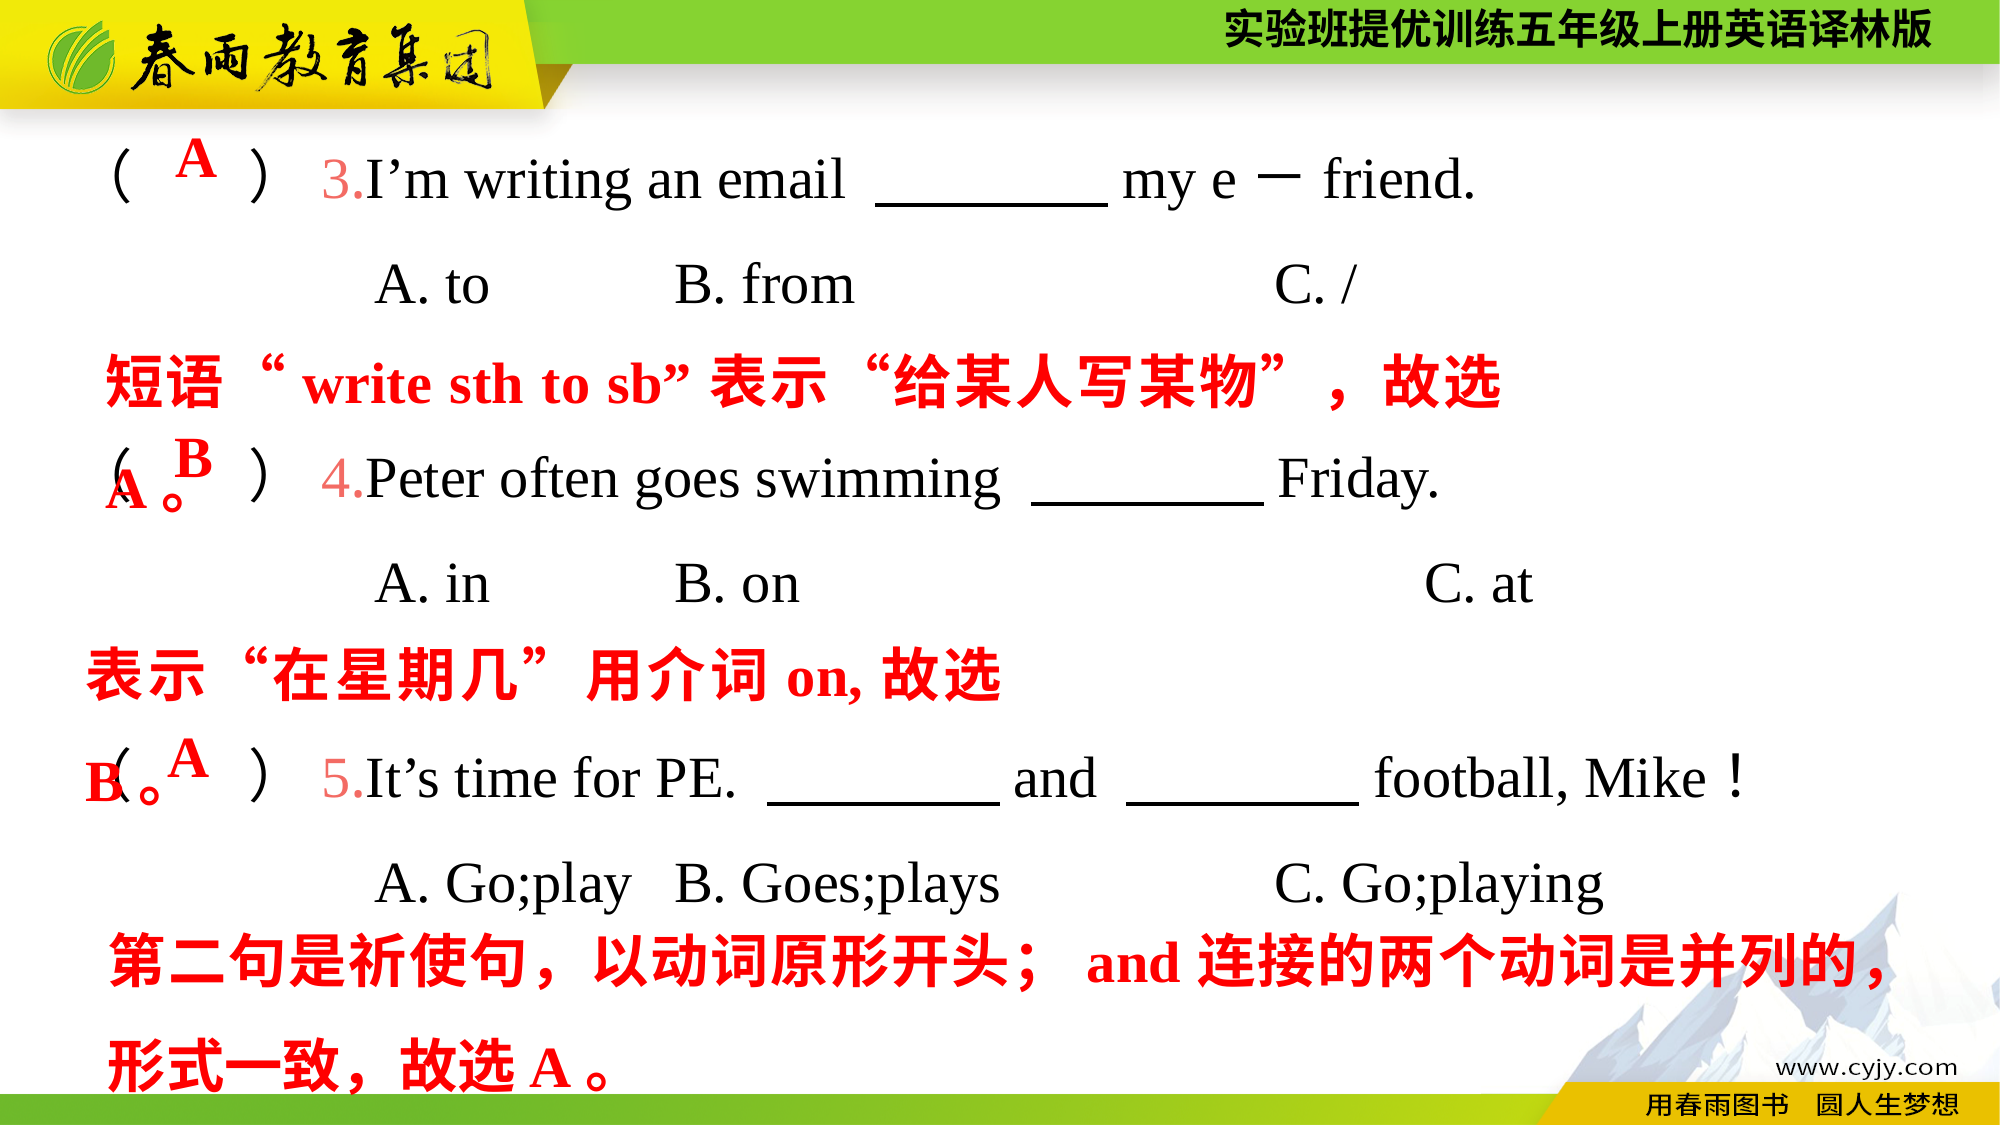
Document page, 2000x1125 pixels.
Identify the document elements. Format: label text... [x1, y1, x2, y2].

text_box A [152, 712, 225, 797]
text_box B [160, 412, 229, 497]
list （ ）3.I’m writing an email my e－friend. A. to B. from C. / （ ）4.Peter often goes swimming Friday. A. in B. on C. at （ ）5.It’s time for PE. and football, Mike！ A. Go;play B. Goes;plays C. Go;playing [59, 97, 1944, 931]
text_box A [160, 112, 233, 197]
picture [0, 0, 2000, 1125]
text_box 第二句是祈使句，以动词原形开头；and连接的两个动词是并列的，形式一致，故选A。 [93, 881, 1933, 1107]
text_box 表示“在星期几”用介词on,故选B。 [70, 595, 1031, 715]
text_box 短语“write sth to sb”表示“给某人写某物”，故选A。 [90, 302, 1532, 528]
